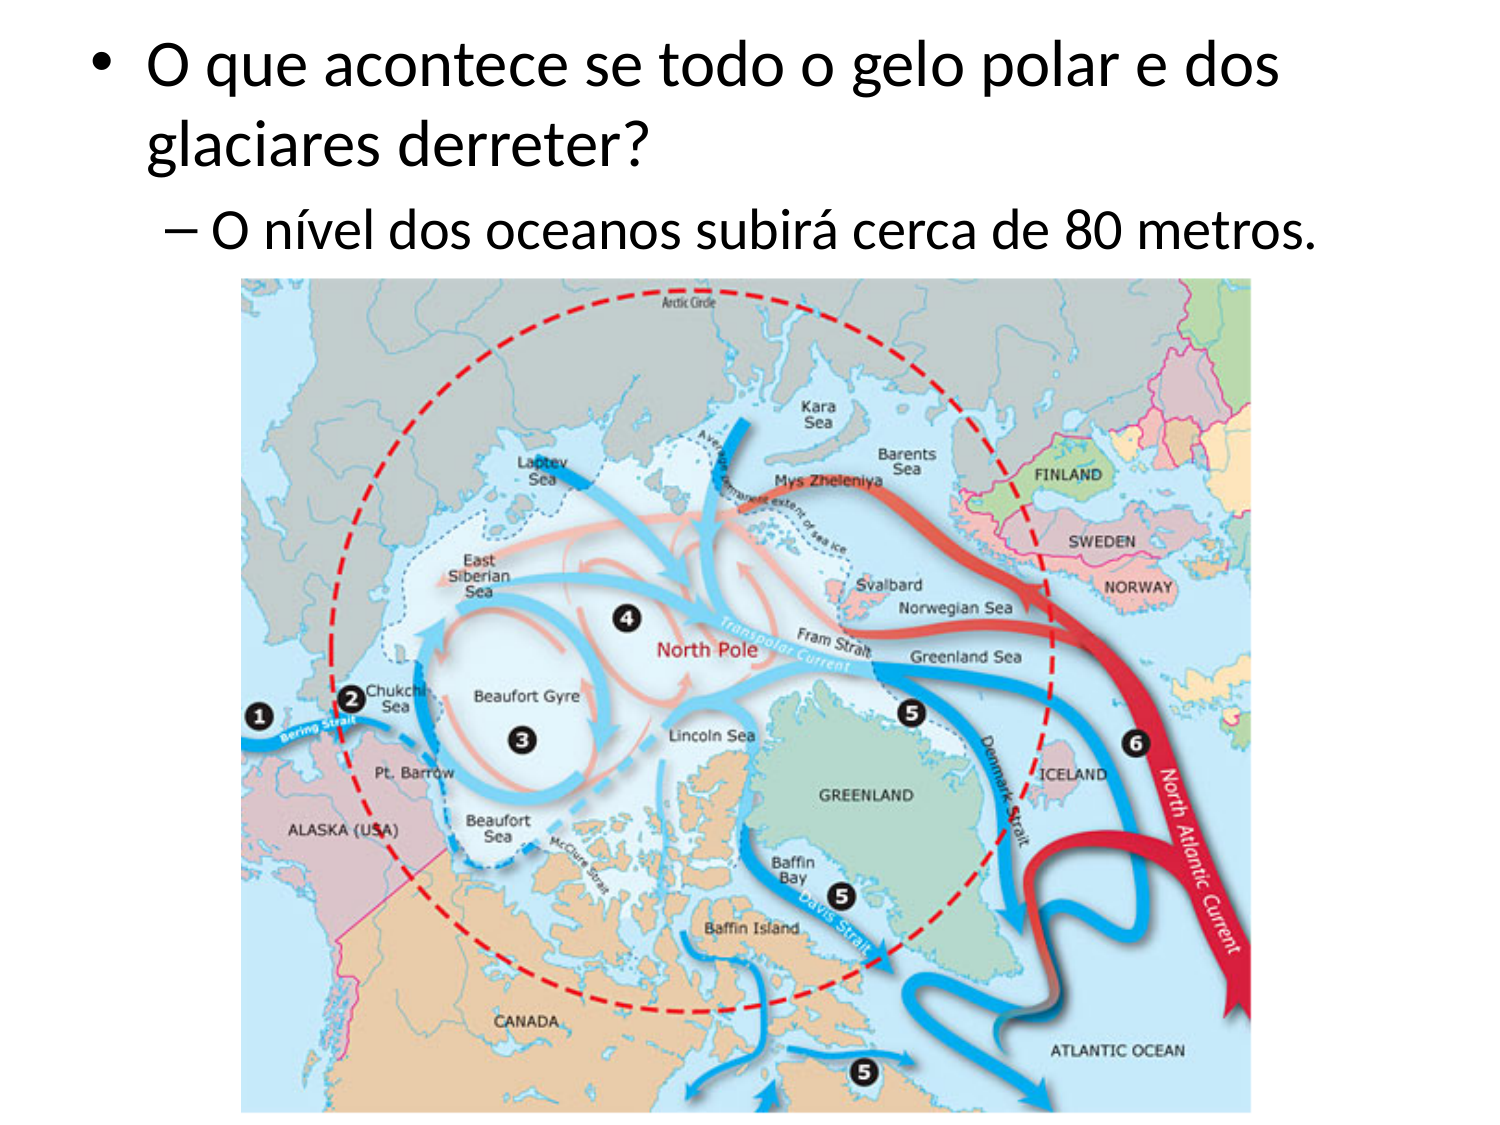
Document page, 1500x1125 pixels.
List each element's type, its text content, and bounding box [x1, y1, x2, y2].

picture [241, 277, 1255, 1116]
list O que acontece se todo o gelo polar e dos glaciares derreter? O nível dos oceanos subirá cerca de 80 metros. [75, 12, 1425, 278]
